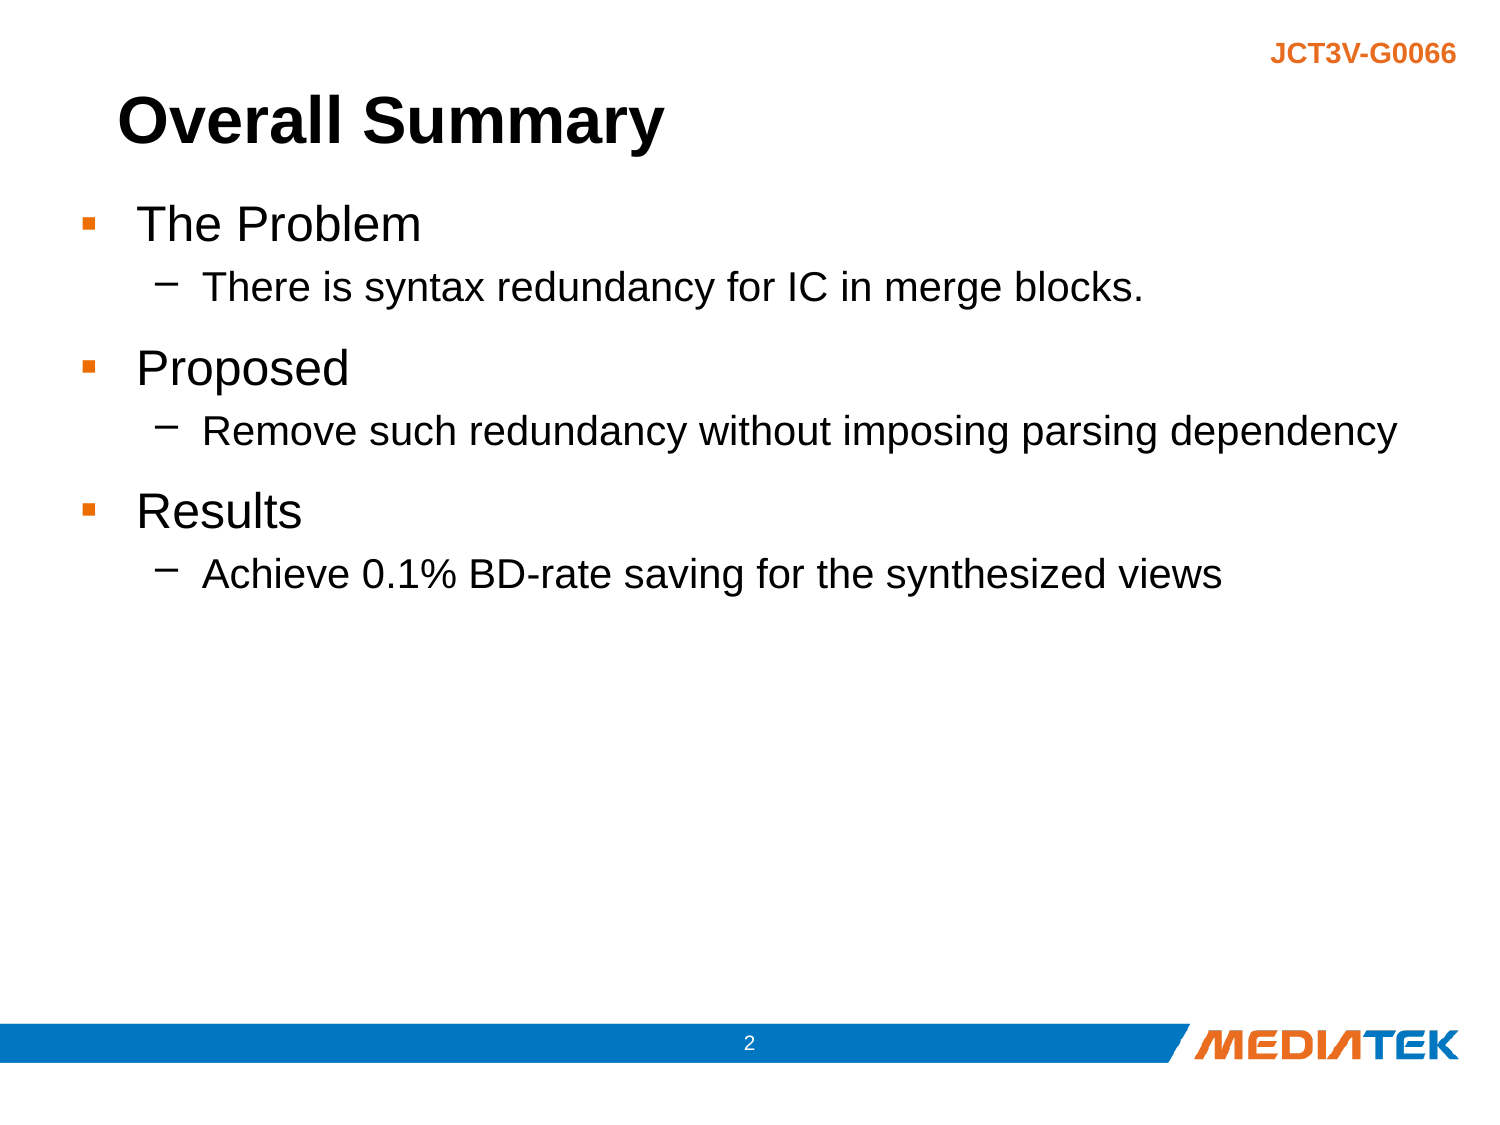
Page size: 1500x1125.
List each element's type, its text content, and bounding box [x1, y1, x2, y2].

picture [789, 1023, 1459, 1063]
picture [0, 1023, 711, 1063]
slide_number 1 [711, 1022, 789, 1090]
title Overall Summary [102, 62, 1426, 172]
list The Problem There is syntax redundancy for IC in merge blocks. Proposed Remove such redundancy without imposing parsing dependency Results Achieve 0.1% BD-rate saving for the synthesized views [64, 184, 1459, 998]
